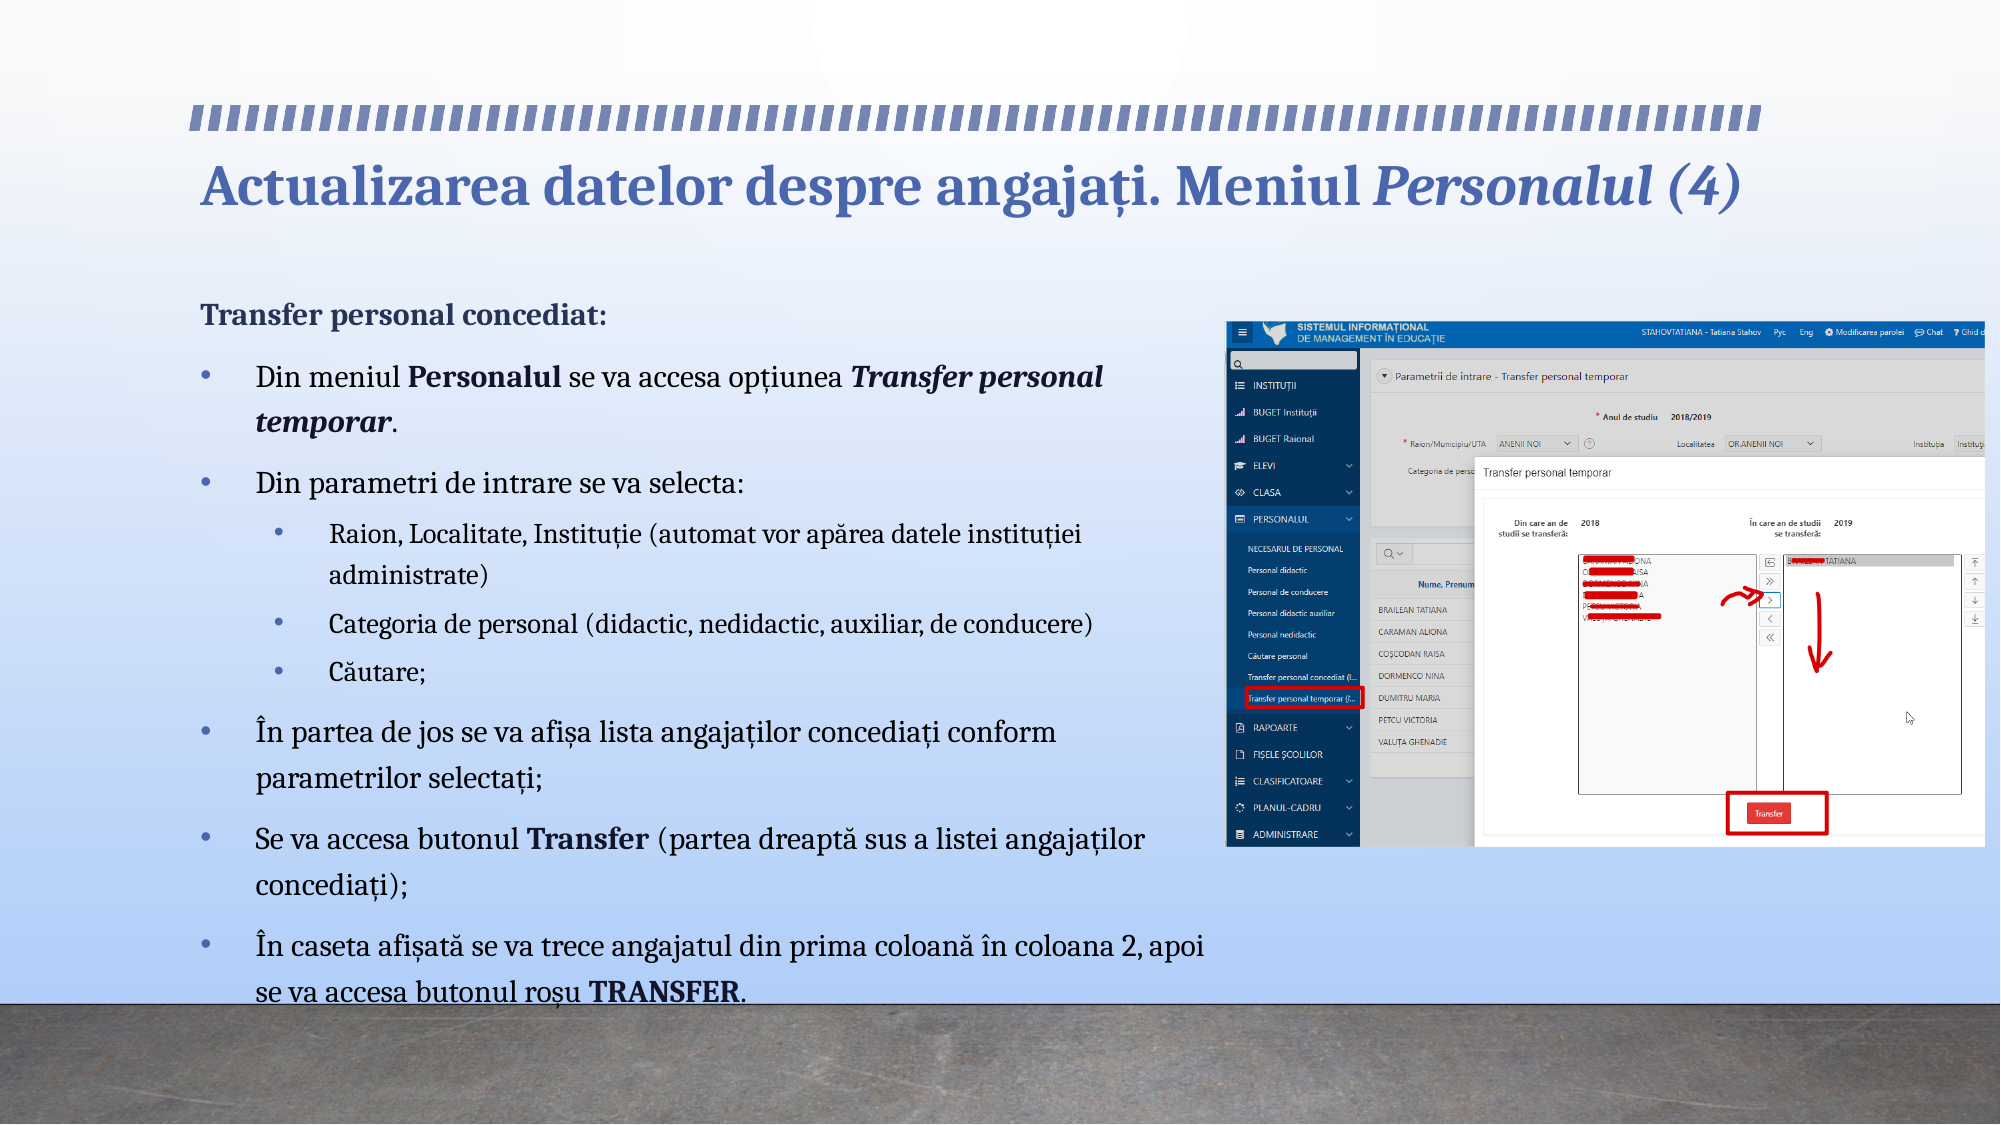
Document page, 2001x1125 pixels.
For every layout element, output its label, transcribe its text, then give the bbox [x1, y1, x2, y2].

picture [1224, 321, 1985, 847]
title Actualizarea datelor despre angajați. Meniul Personalul (4) [185, 148, 1815, 258]
list Transfer personal concediat: Din meniul Personalul se va accesa opțiunea Transfer personal temporar. Din parametri de intrare se va selecta: Raion, Localitate, Instituție (automat vor apărea datele instituției administrate) Categoria de personal (didactic, nedidactic, auxiliar, de conducere) Căutare; În partea de jos se va afișa lista angajaților concediați conform parametrilor selectați; Se va accesa butonul Transfer (partea dreaptă sus a listei angajaților concediați); În caseta afișată se va trece angajatul din prima coloană în coloana 2, apoi se va accesa butonul roșu TRANSFER. [185, 278, 1225, 1019]
picture [0, 1004, 2000, 1124]
